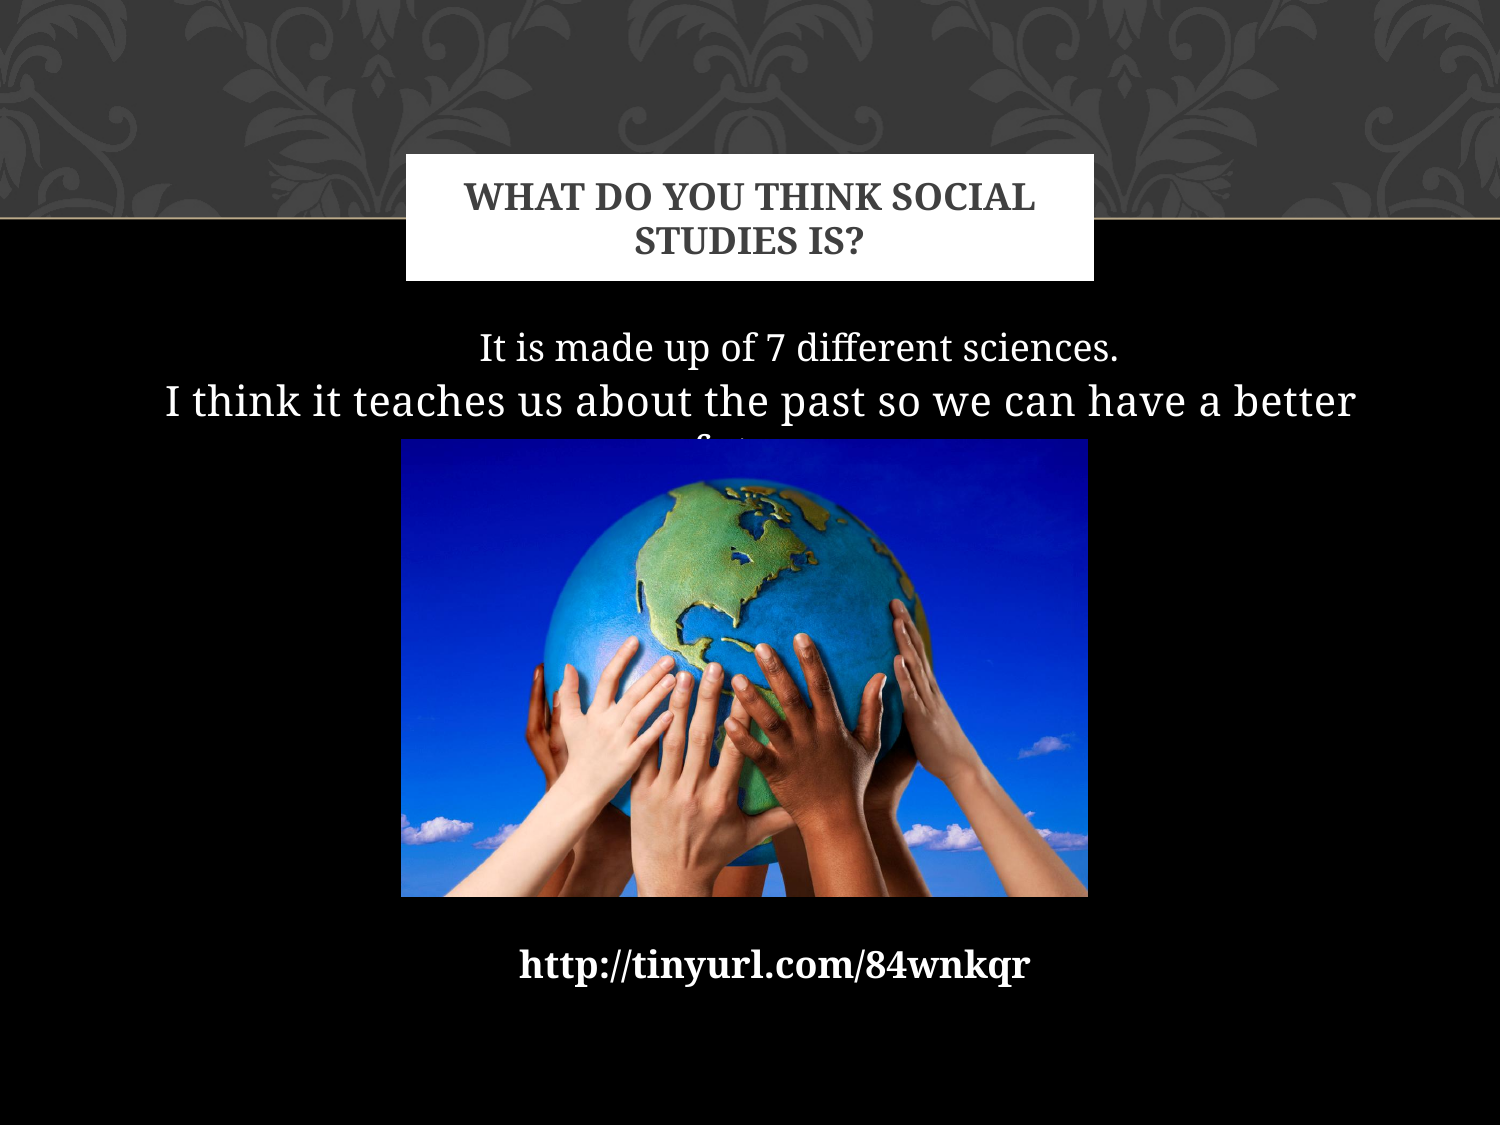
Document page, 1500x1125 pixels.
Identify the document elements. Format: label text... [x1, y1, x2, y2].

list I think it teaches us about the past so we can have a better future. [87, 367, 1437, 484]
text_box http://tinyurl.com/84wnkqr [504, 933, 1256, 994]
title What do you think Social studies is? [406, 154, 1094, 281]
text_box It is made up of 7 different sciences. [464, 316, 1137, 377]
picture [400, 439, 1088, 897]
